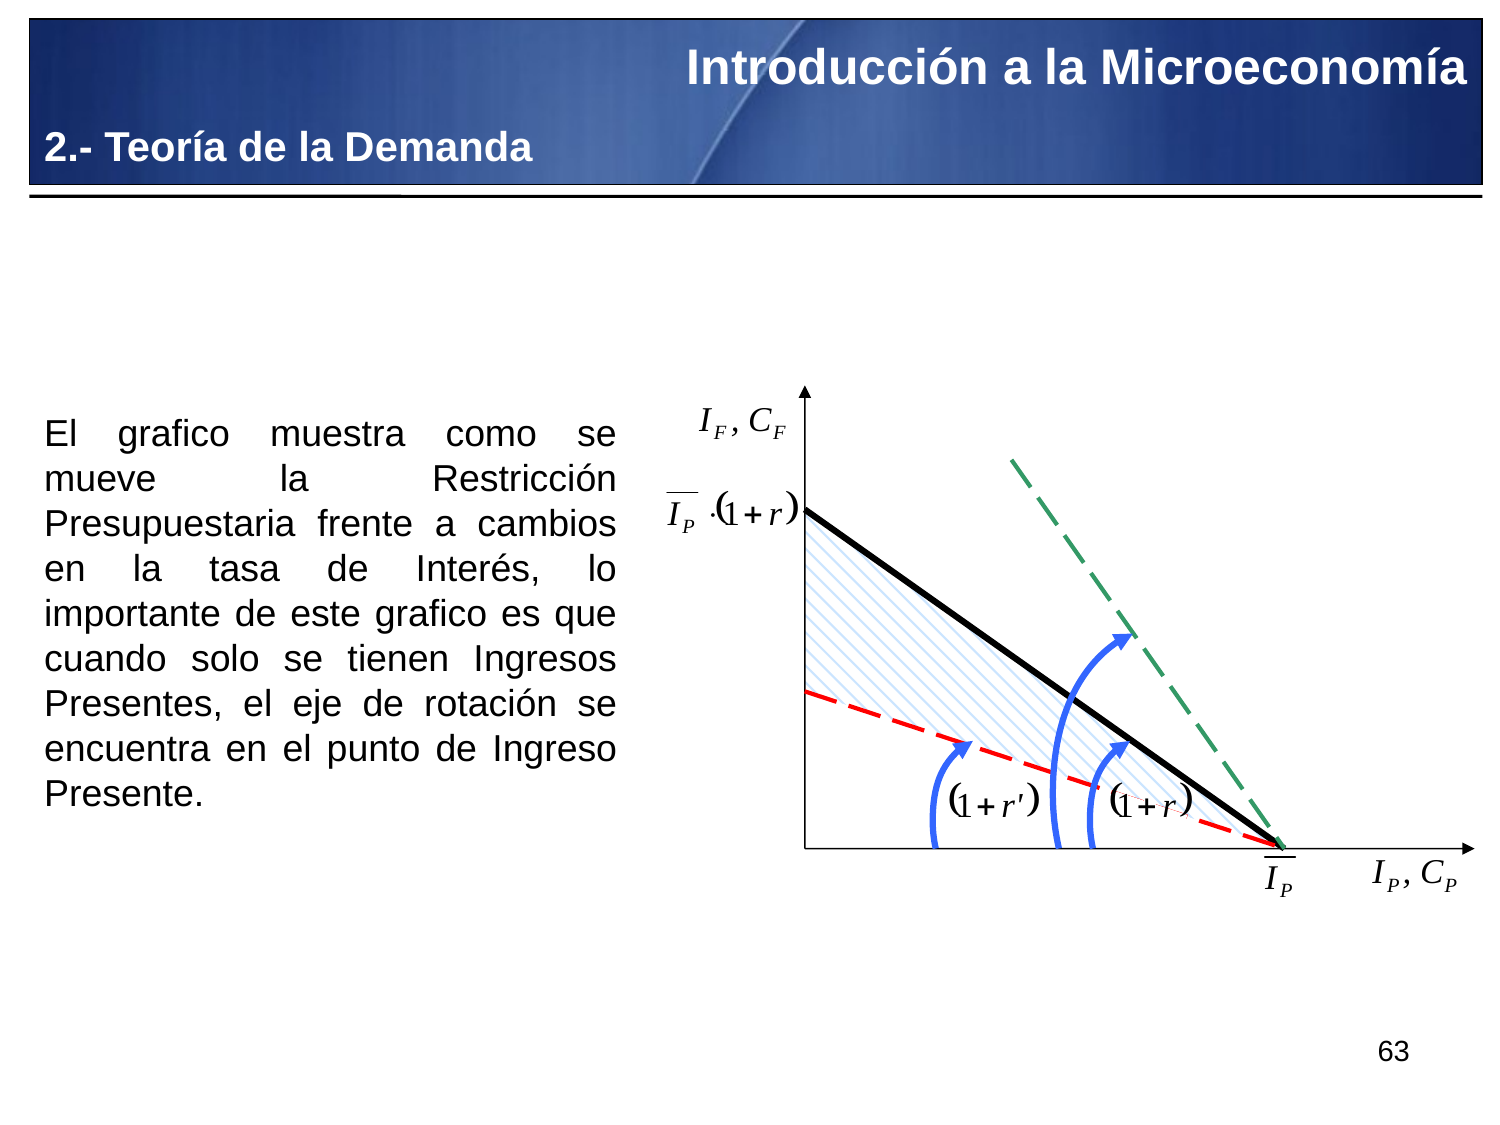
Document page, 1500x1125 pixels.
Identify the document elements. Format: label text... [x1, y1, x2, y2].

text_box Introducción a la Microeconomía [608, 26, 1483, 102]
text_box [29, 19, 1483, 185]
slide_number 63 [1074, 1024, 1426, 1103]
text_box 2.- Teoría de la Demanda [29, 112, 585, 178]
text_box El grafico muestra como se mueve la Restricción Presupuestaria frente a cambios en la tasa de Interés, lo importante de este grafico es que cuando solo se tienen Ingresos Presentes, el eje de rotación se encuentra en el punto de Ingreso Presente. [29, 401, 632, 822]
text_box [660, 385, 1475, 904]
